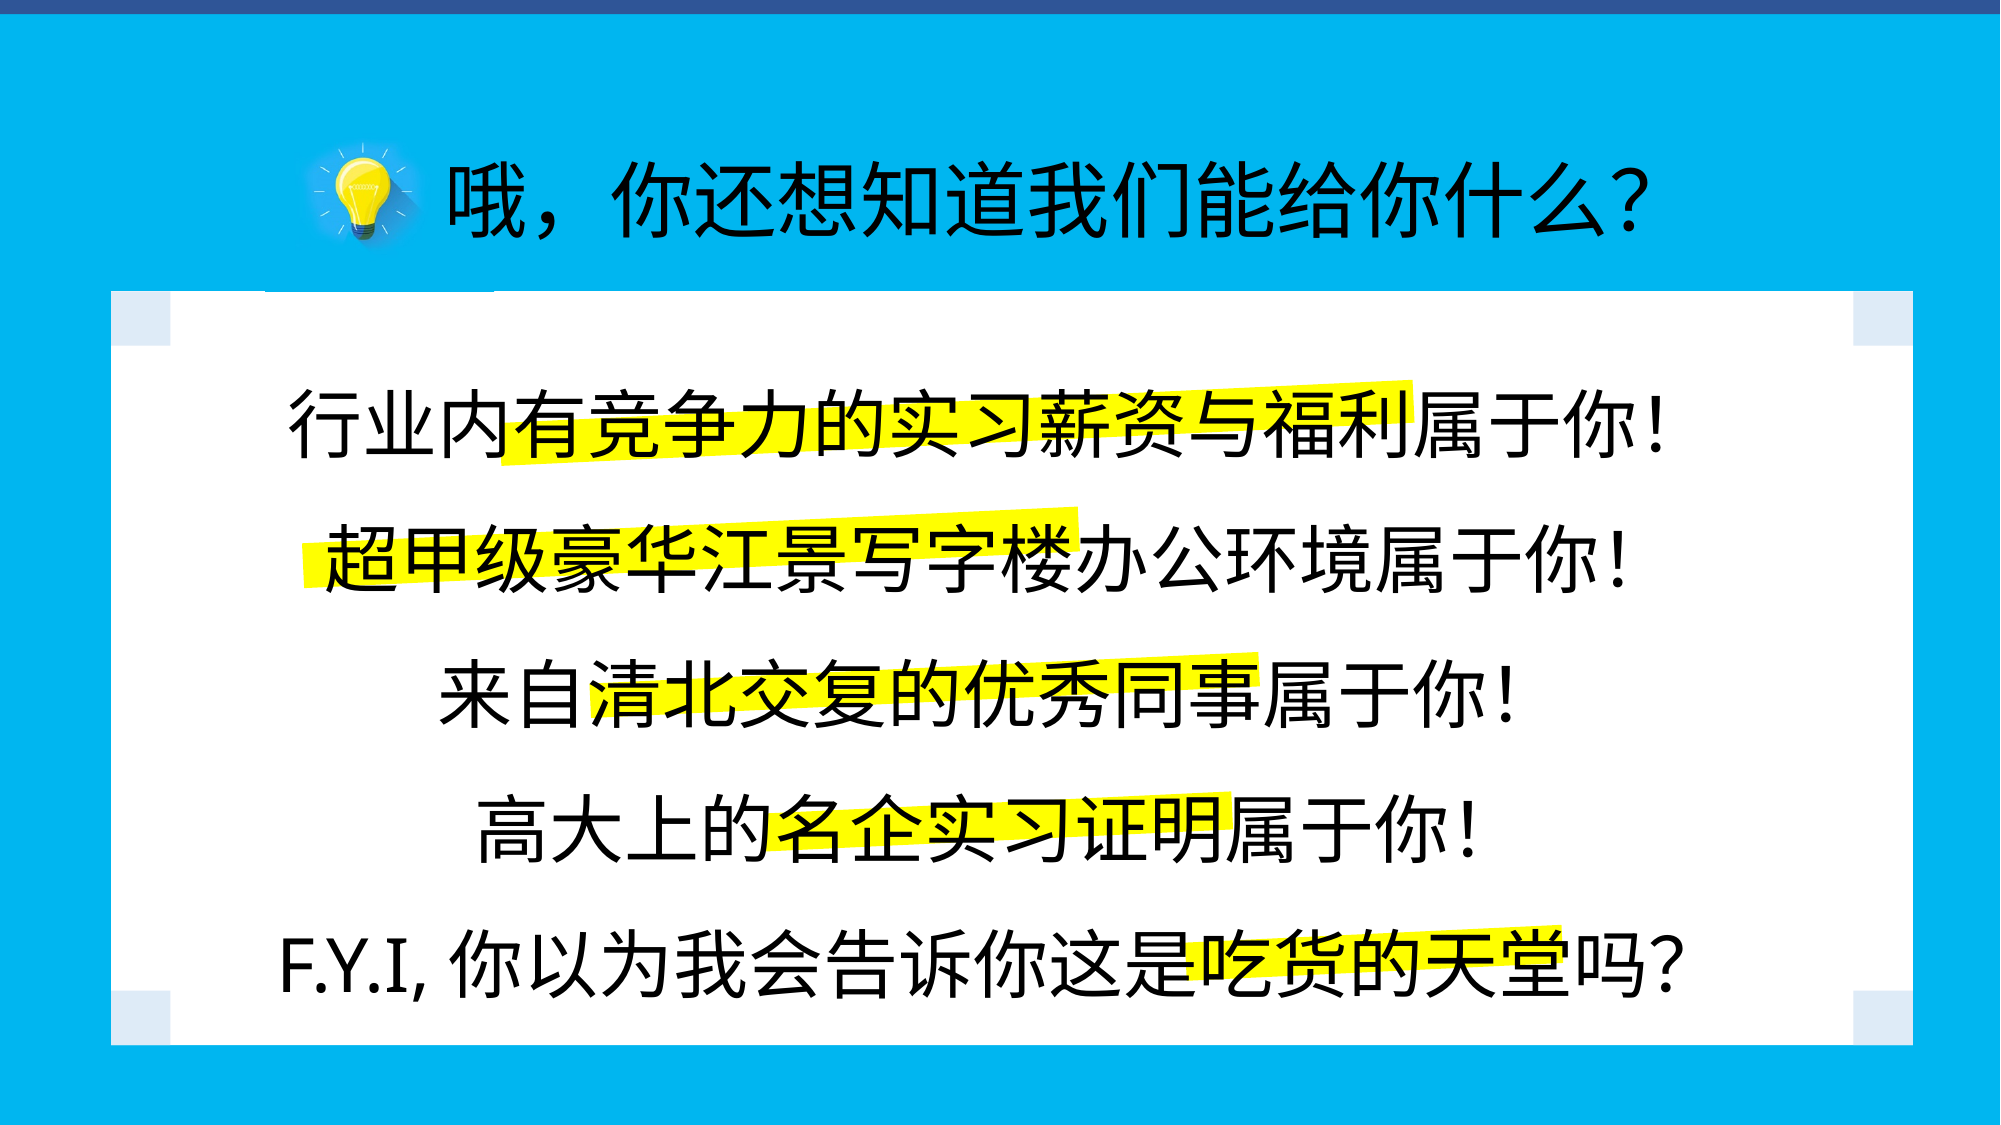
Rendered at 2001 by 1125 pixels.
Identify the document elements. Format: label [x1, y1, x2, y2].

text_box [265, 105, 1735, 292]
text_box [110, 291, 1913, 1046]
text_box [0, 0, 2000, 15]
